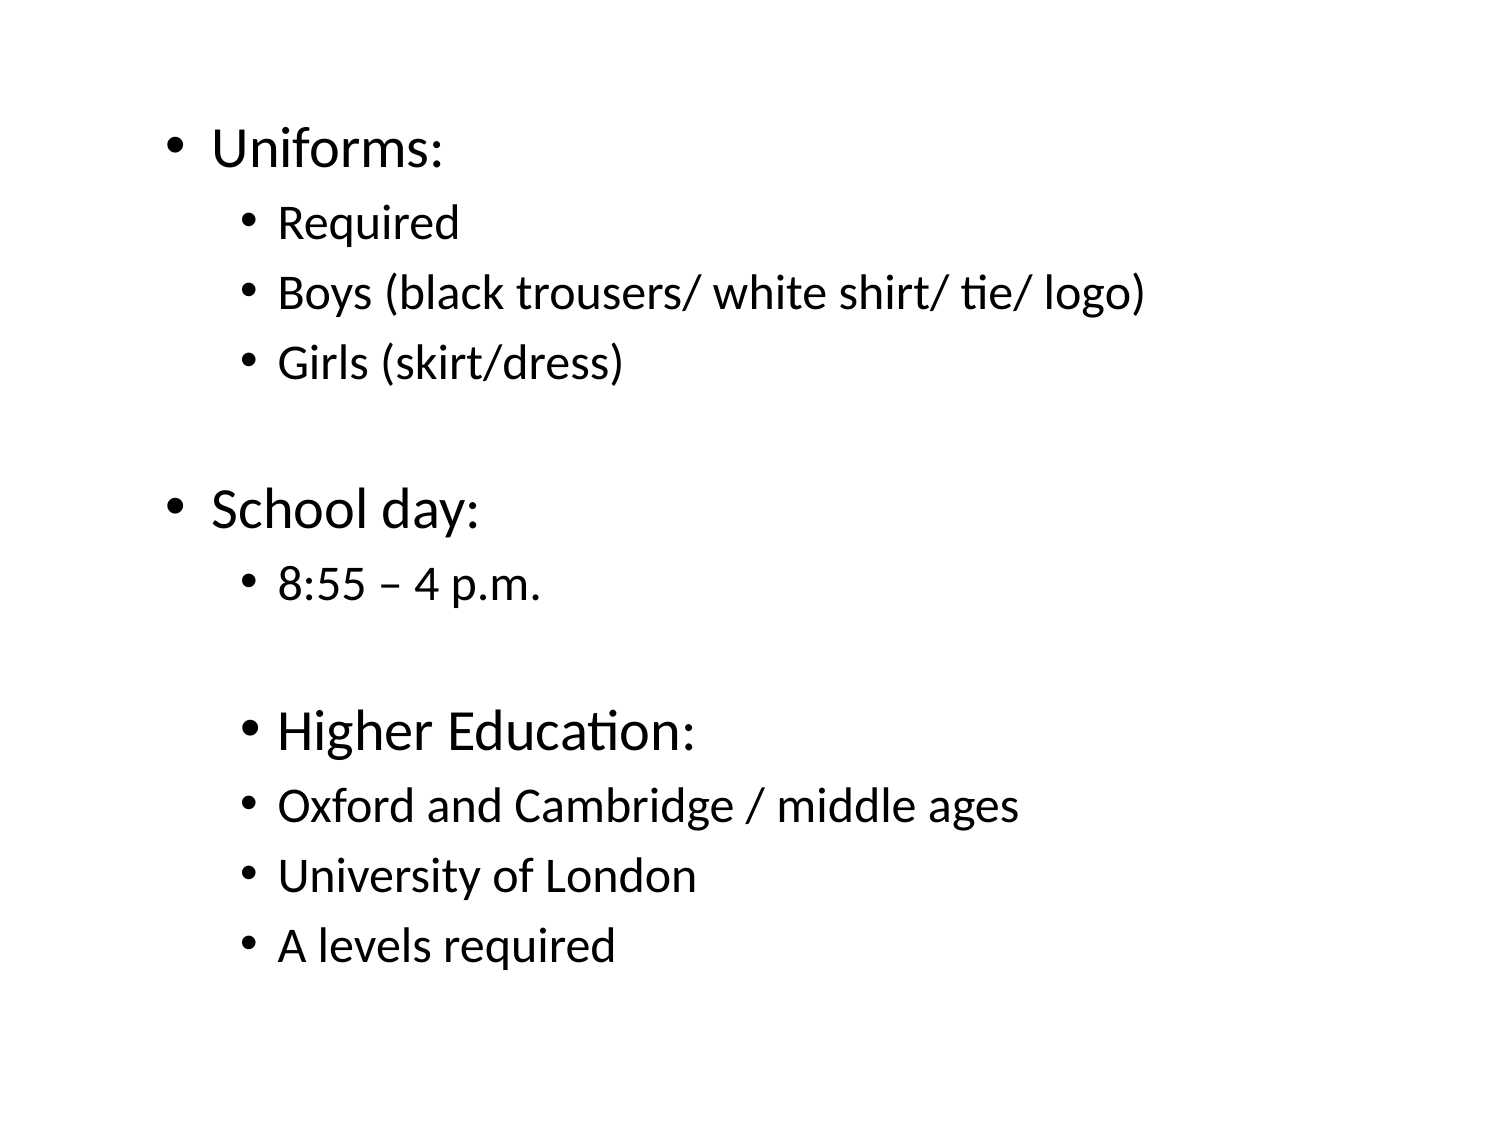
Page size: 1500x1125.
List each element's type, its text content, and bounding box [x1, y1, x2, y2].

list Uniforms: Required Boys (black trousers/ white shirt/ tie/ logo) Girls (skirt/dress) School day: 8:55 – 4 p.m. Higher Education: Oxford and Cambridge / middle ages University of London A levels required [75, 101, 1425, 1071]
